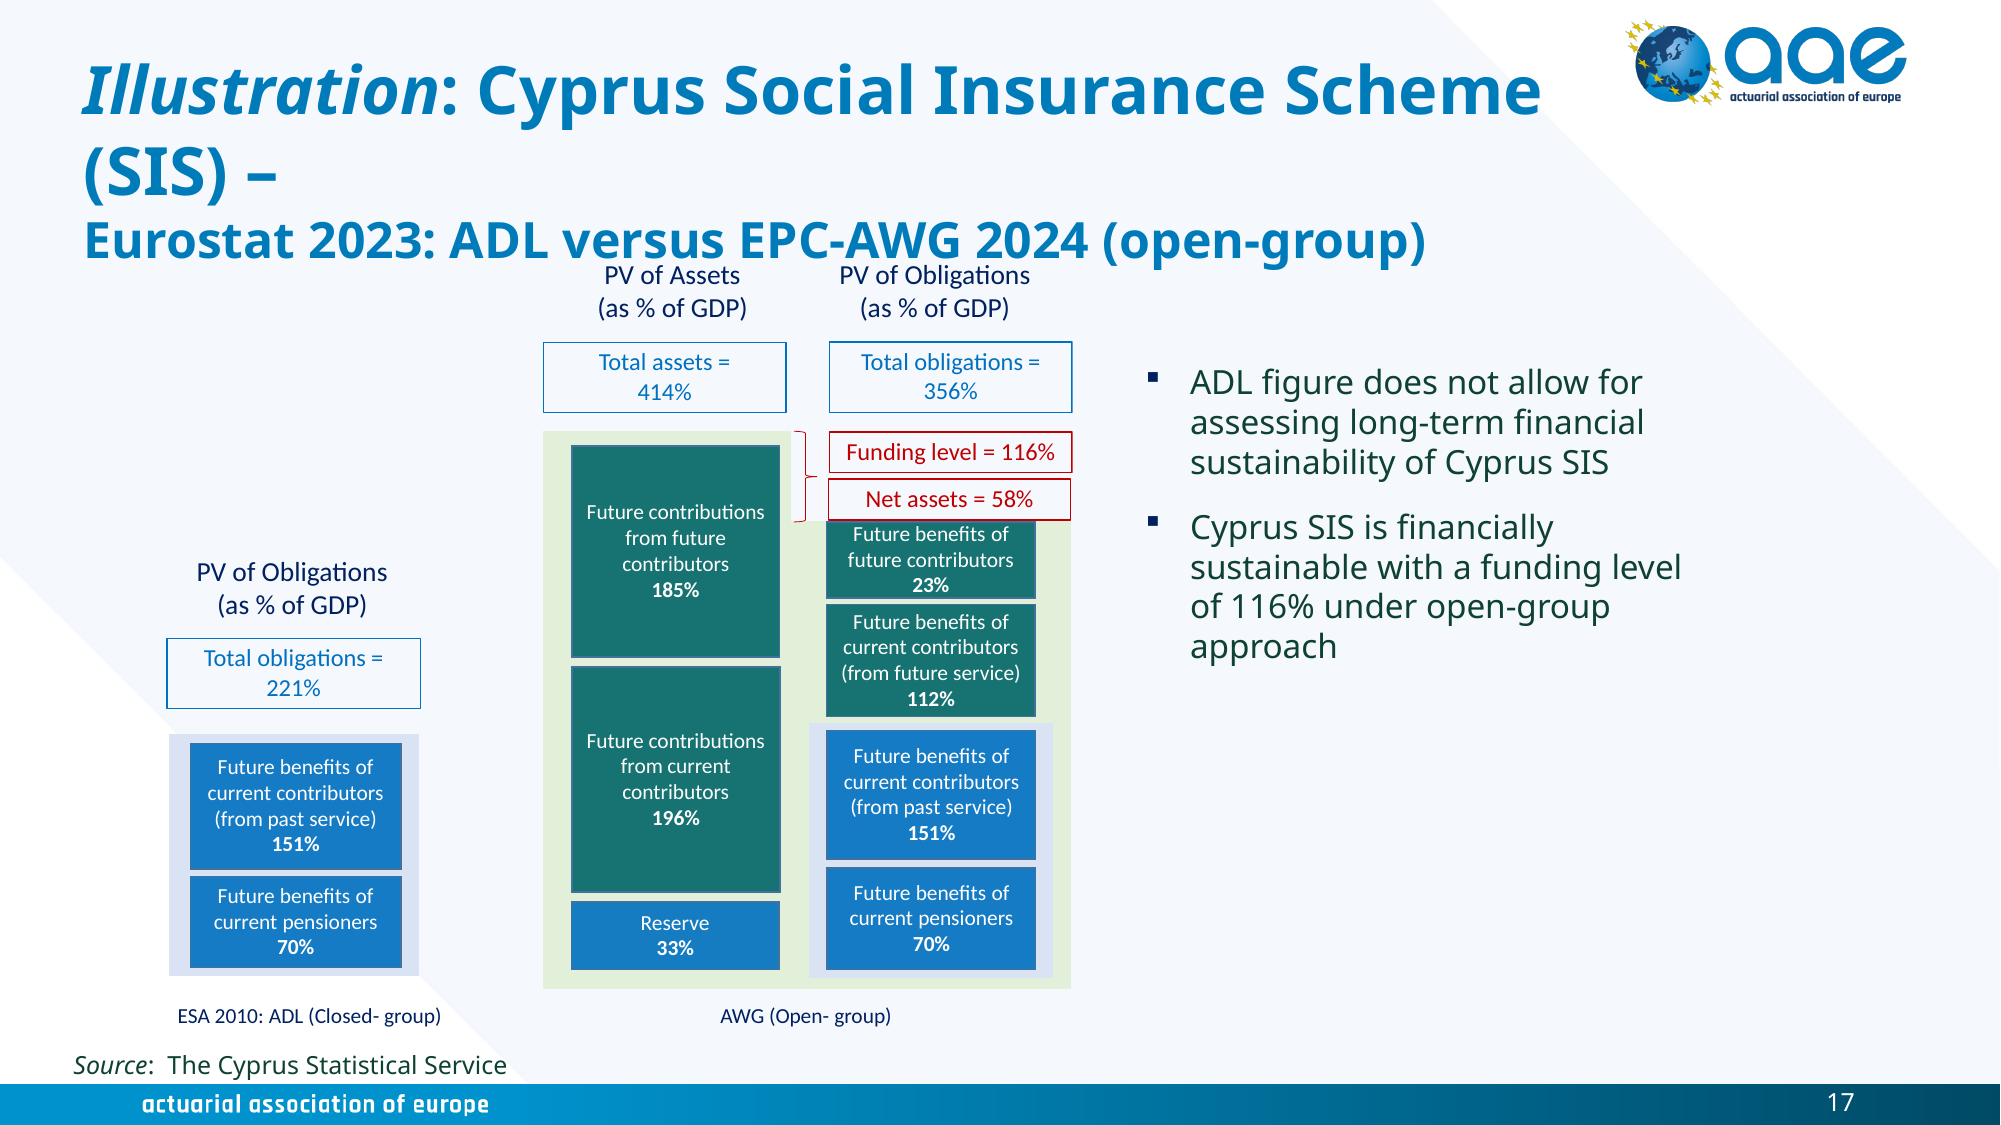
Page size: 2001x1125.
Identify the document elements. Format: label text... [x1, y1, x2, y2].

title Illustration: Cyprus Social Insurance Scheme (SIS) – Eurostat 2023: ADL versus EPC-AWG 2024 (open-group) [83, 40, 1561, 276]
slide_number 17 [1469, 1084, 1855, 1125]
text_box Source: The Cyprus Statistical Service [58, 1042, 523, 1087]
picture [0, 0, 2000, 1083]
list ADL figure does not allow for assessing long-term financial sustainability of Cyprus SIS Cyprus SIS is financially sustainable with a funding level of 116% under open-group approach [1145, 361, 1701, 887]
